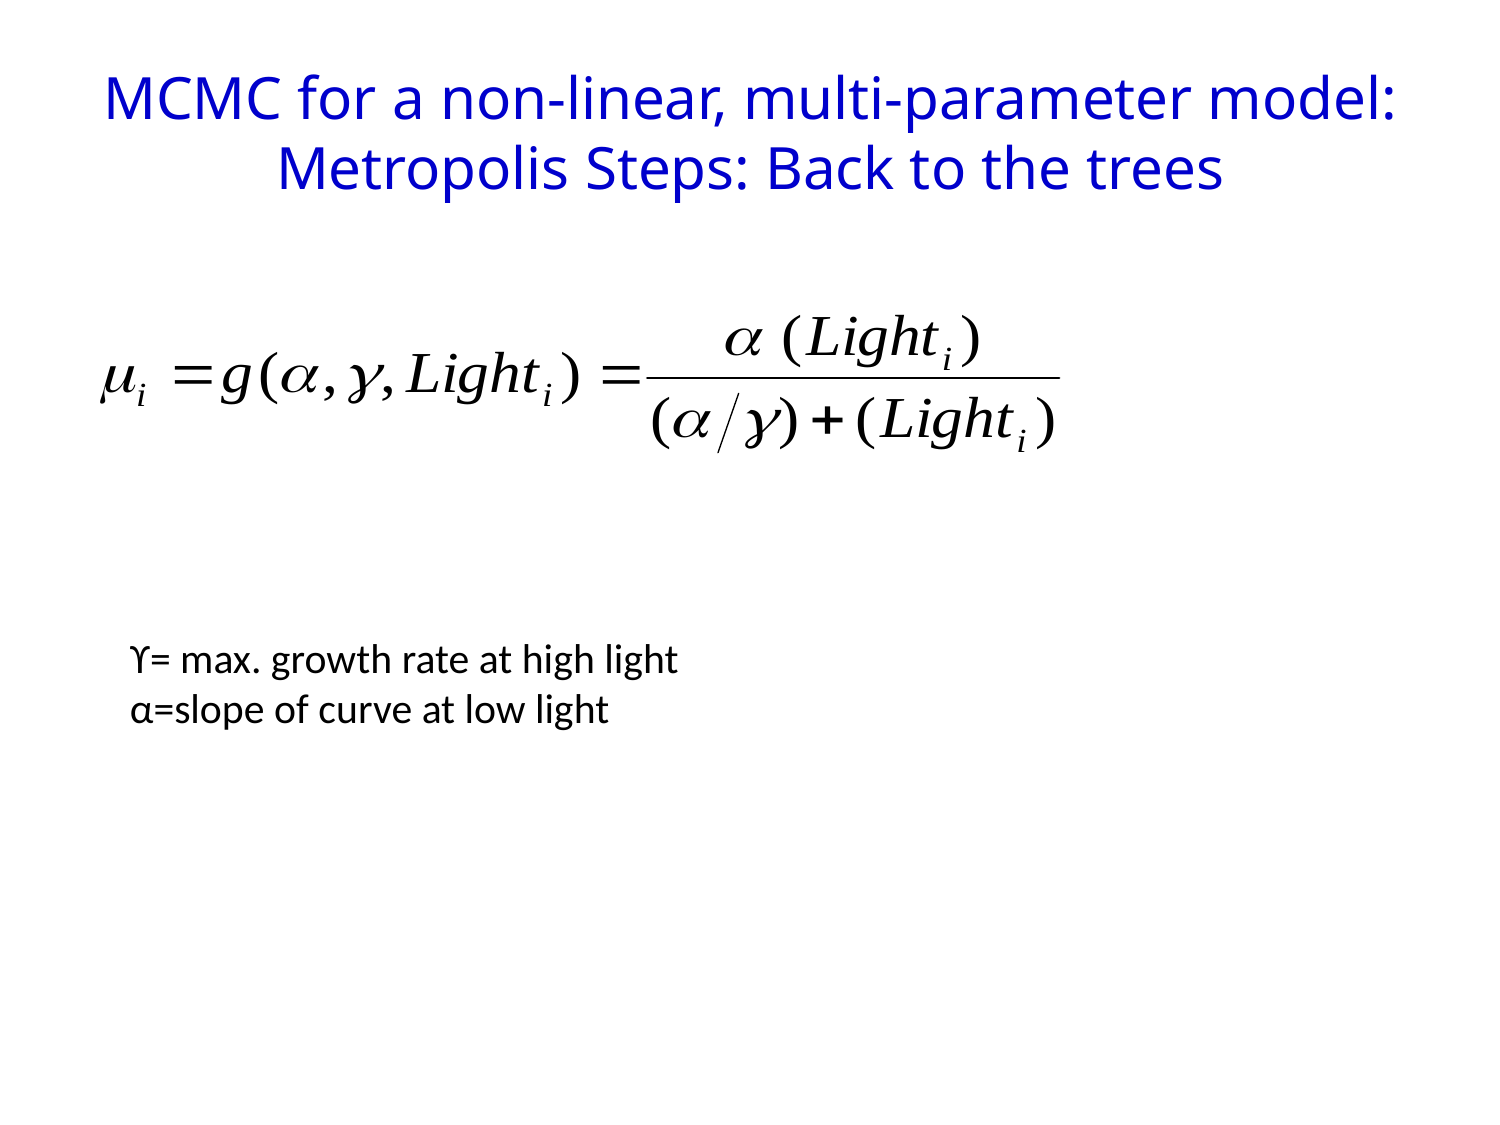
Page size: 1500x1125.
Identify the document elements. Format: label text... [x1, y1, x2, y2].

text_box ϒ= max. growth rate at high light α=slope of curve at low light [115, 624, 695, 740]
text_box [87, 299, 1073, 552]
title MCMC for a non-linear, multi-parameter model: Metropolis Steps: Back to the trees [75, 37, 1425, 225]
